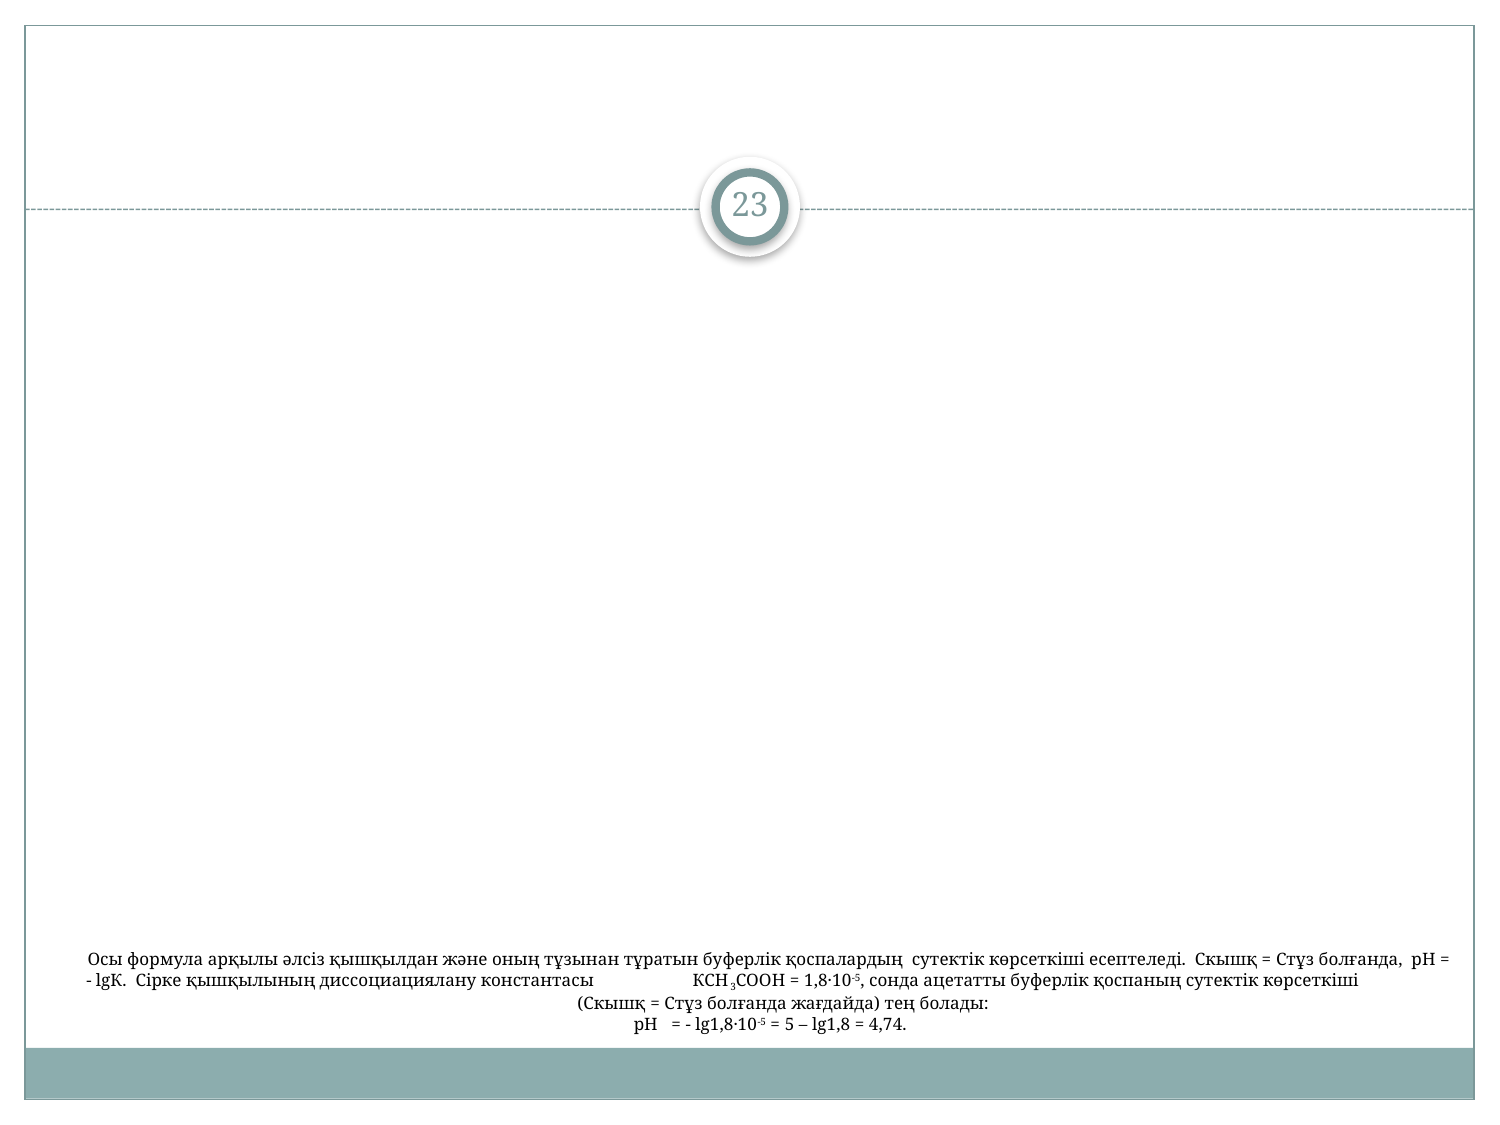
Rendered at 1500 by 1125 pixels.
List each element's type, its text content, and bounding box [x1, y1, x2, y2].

title Осы формула арқылы әлсіз қышқылдан және оның тұзынан тұратын буферлік қоспалардың сутектік көрсеткіші есептеледі. Скышқ = Стұз болғанда, рН = - lgК. Сірке қышқылының диссоциациялану константасы КСН3СООН = 1,8·10-5, сонда ацетатты буферлік қоспаның сутектік көрсеткіші (Скышқ = Стұз болғанда жағдайда) тең болады: рН = - lg1,8·10-5 = 5 – lg1,8 = 4,74. [70, 937, 1471, 1063]
slide_number 23 [712, 170, 788, 243]
